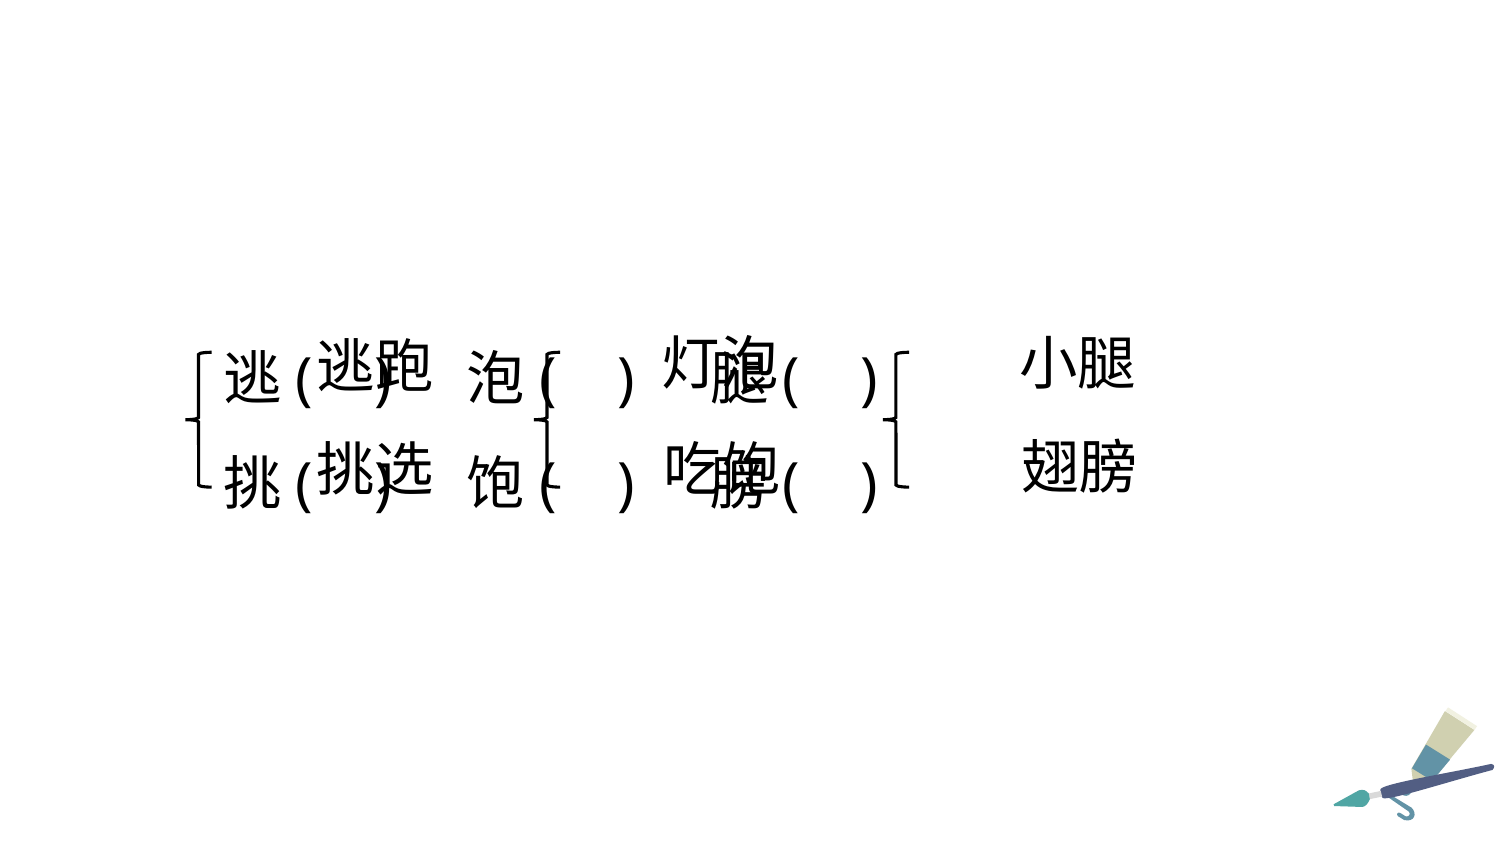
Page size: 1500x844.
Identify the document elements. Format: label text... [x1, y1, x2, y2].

text_box 挑选 [302, 424, 449, 510]
text_box 逃跑 [302, 321, 449, 407]
text_box [185, 351, 212, 488]
text_box 灯泡 [647, 319, 794, 404]
text_box 小腿 [1004, 318, 1151, 404]
text_box 翅膀 [1006, 423, 1183, 508]
text_box [533, 351, 561, 488]
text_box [1358, 708, 1481, 844]
text_box 吃饱 [649, 424, 796, 510]
text_box 逃( ) 泡( ) 腿( ) 挑( ) 饱( ) 膀( ) [208, 299, 1500, 524]
text_box [882, 351, 910, 488]
